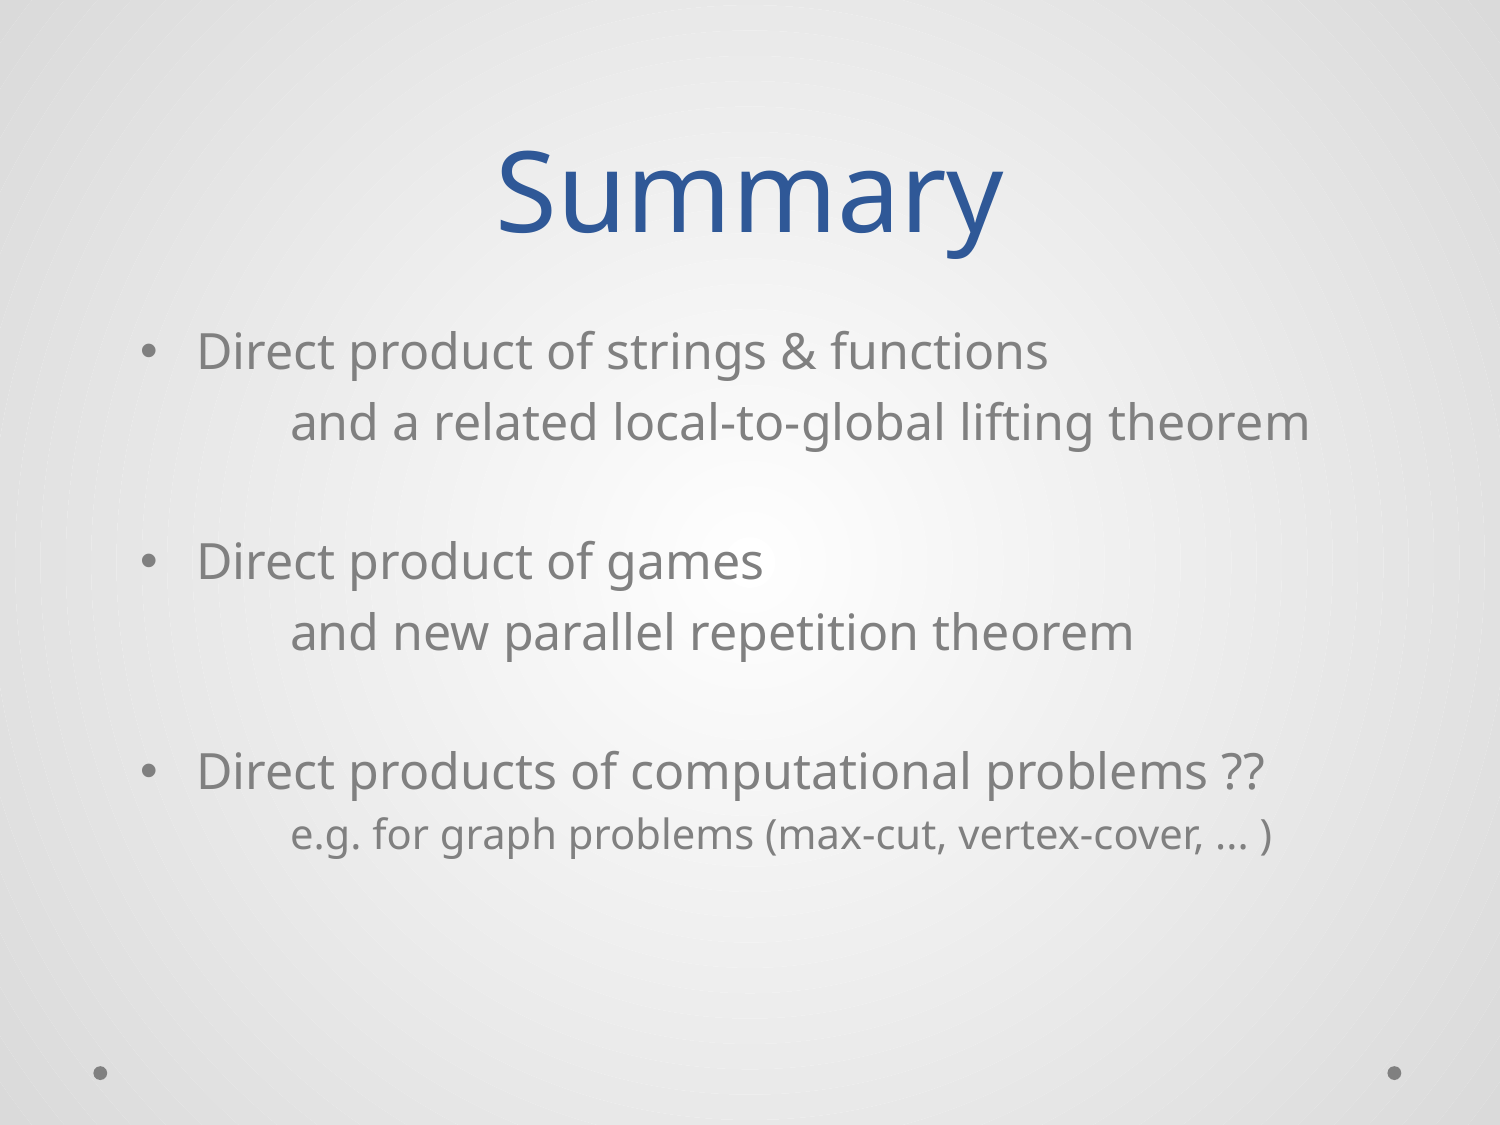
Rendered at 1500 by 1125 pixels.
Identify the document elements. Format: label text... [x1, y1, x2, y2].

list Direct product of strings & functions and a related local-to-global lifting theorem Direct product of games and new parallel repetition theorem Direct products of computational problems ?? e.g. for graph problems (max-cut, vertex-cover, ... ) [125, 312, 1425, 968]
title Summary [75, 0, 1425, 263]
